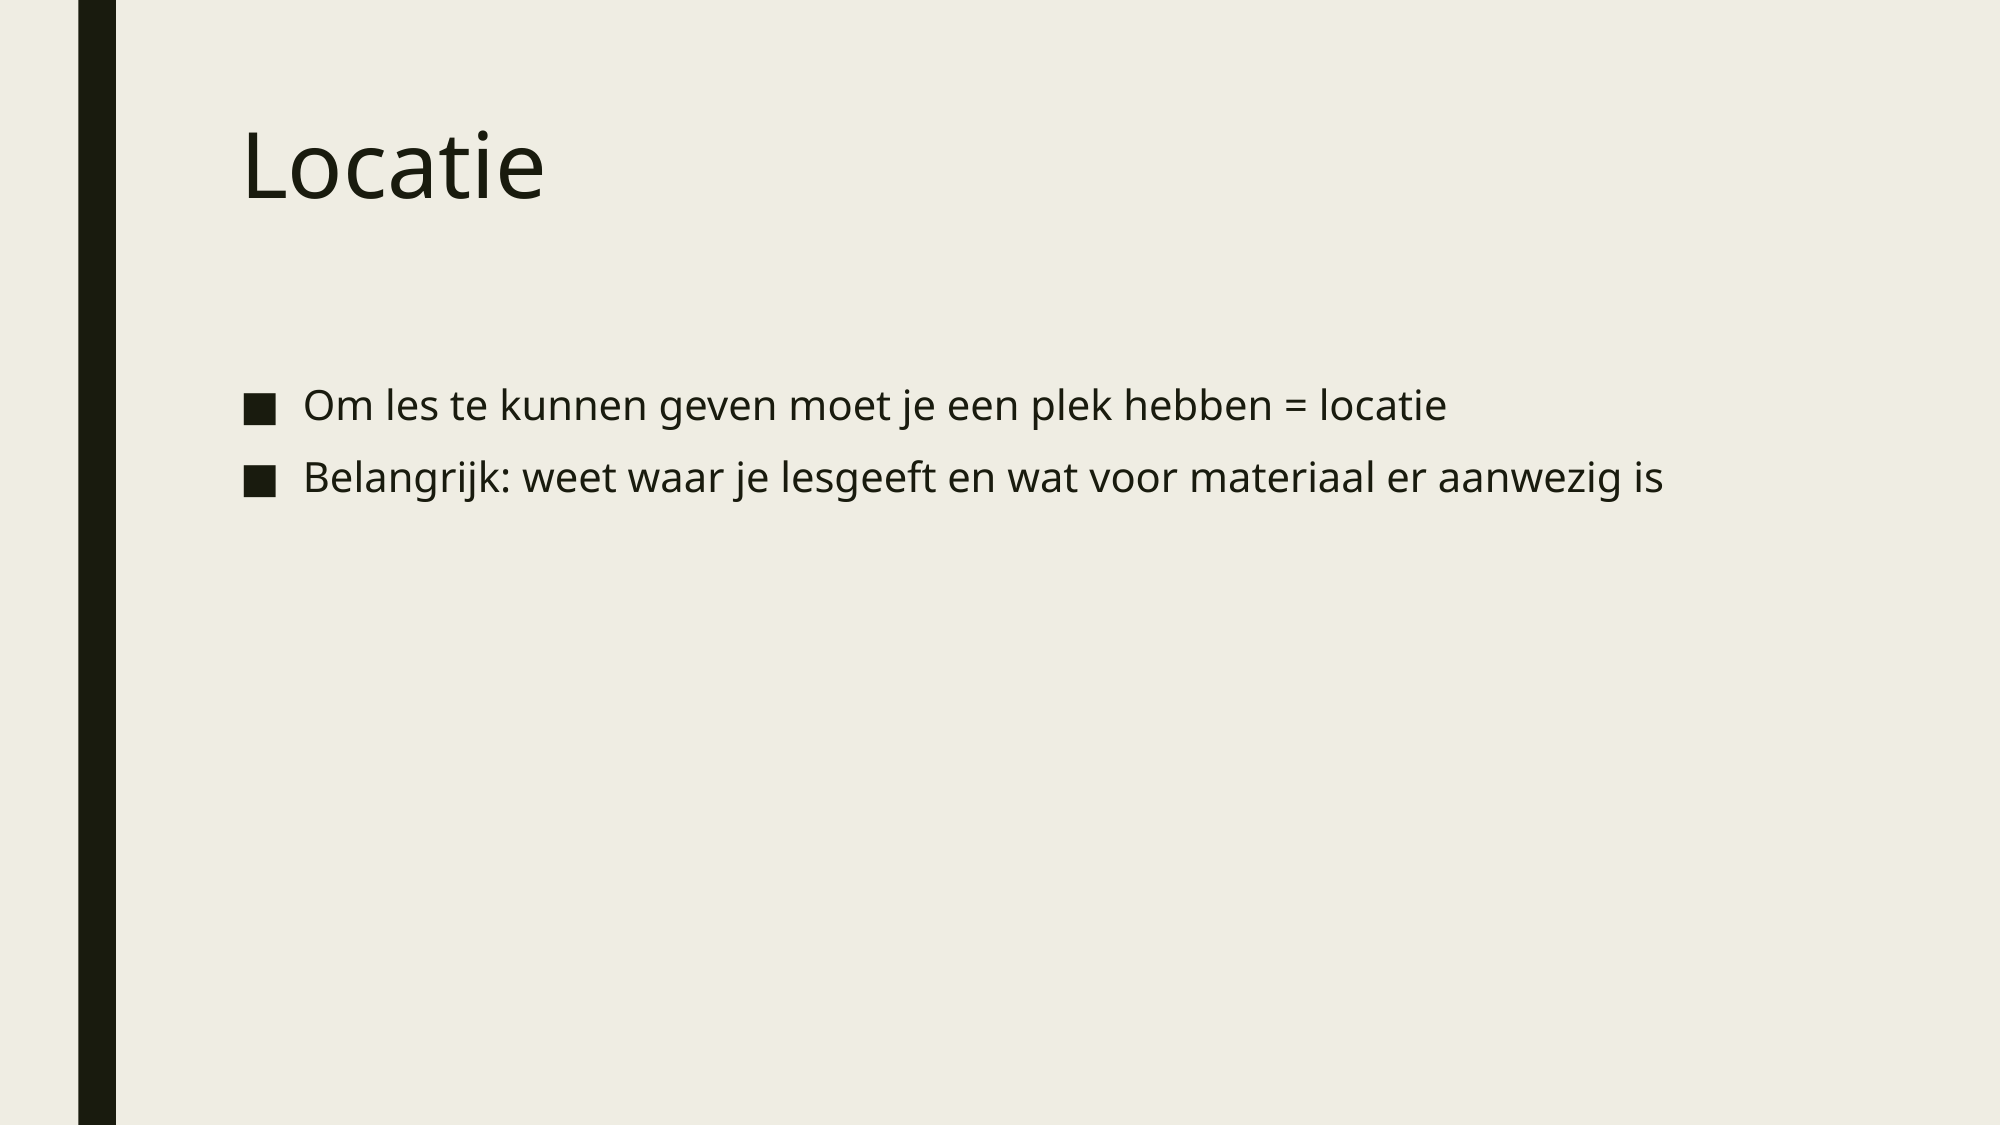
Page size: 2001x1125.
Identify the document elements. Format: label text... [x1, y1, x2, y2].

list Om les te kunnen geven moet je een plek hebben = locatie Belangrijk: weet waar je lesgeeft en wat voor materiaal er aanwezig is [225, 375, 1800, 963]
title Locatie [225, 112, 1800, 357]
